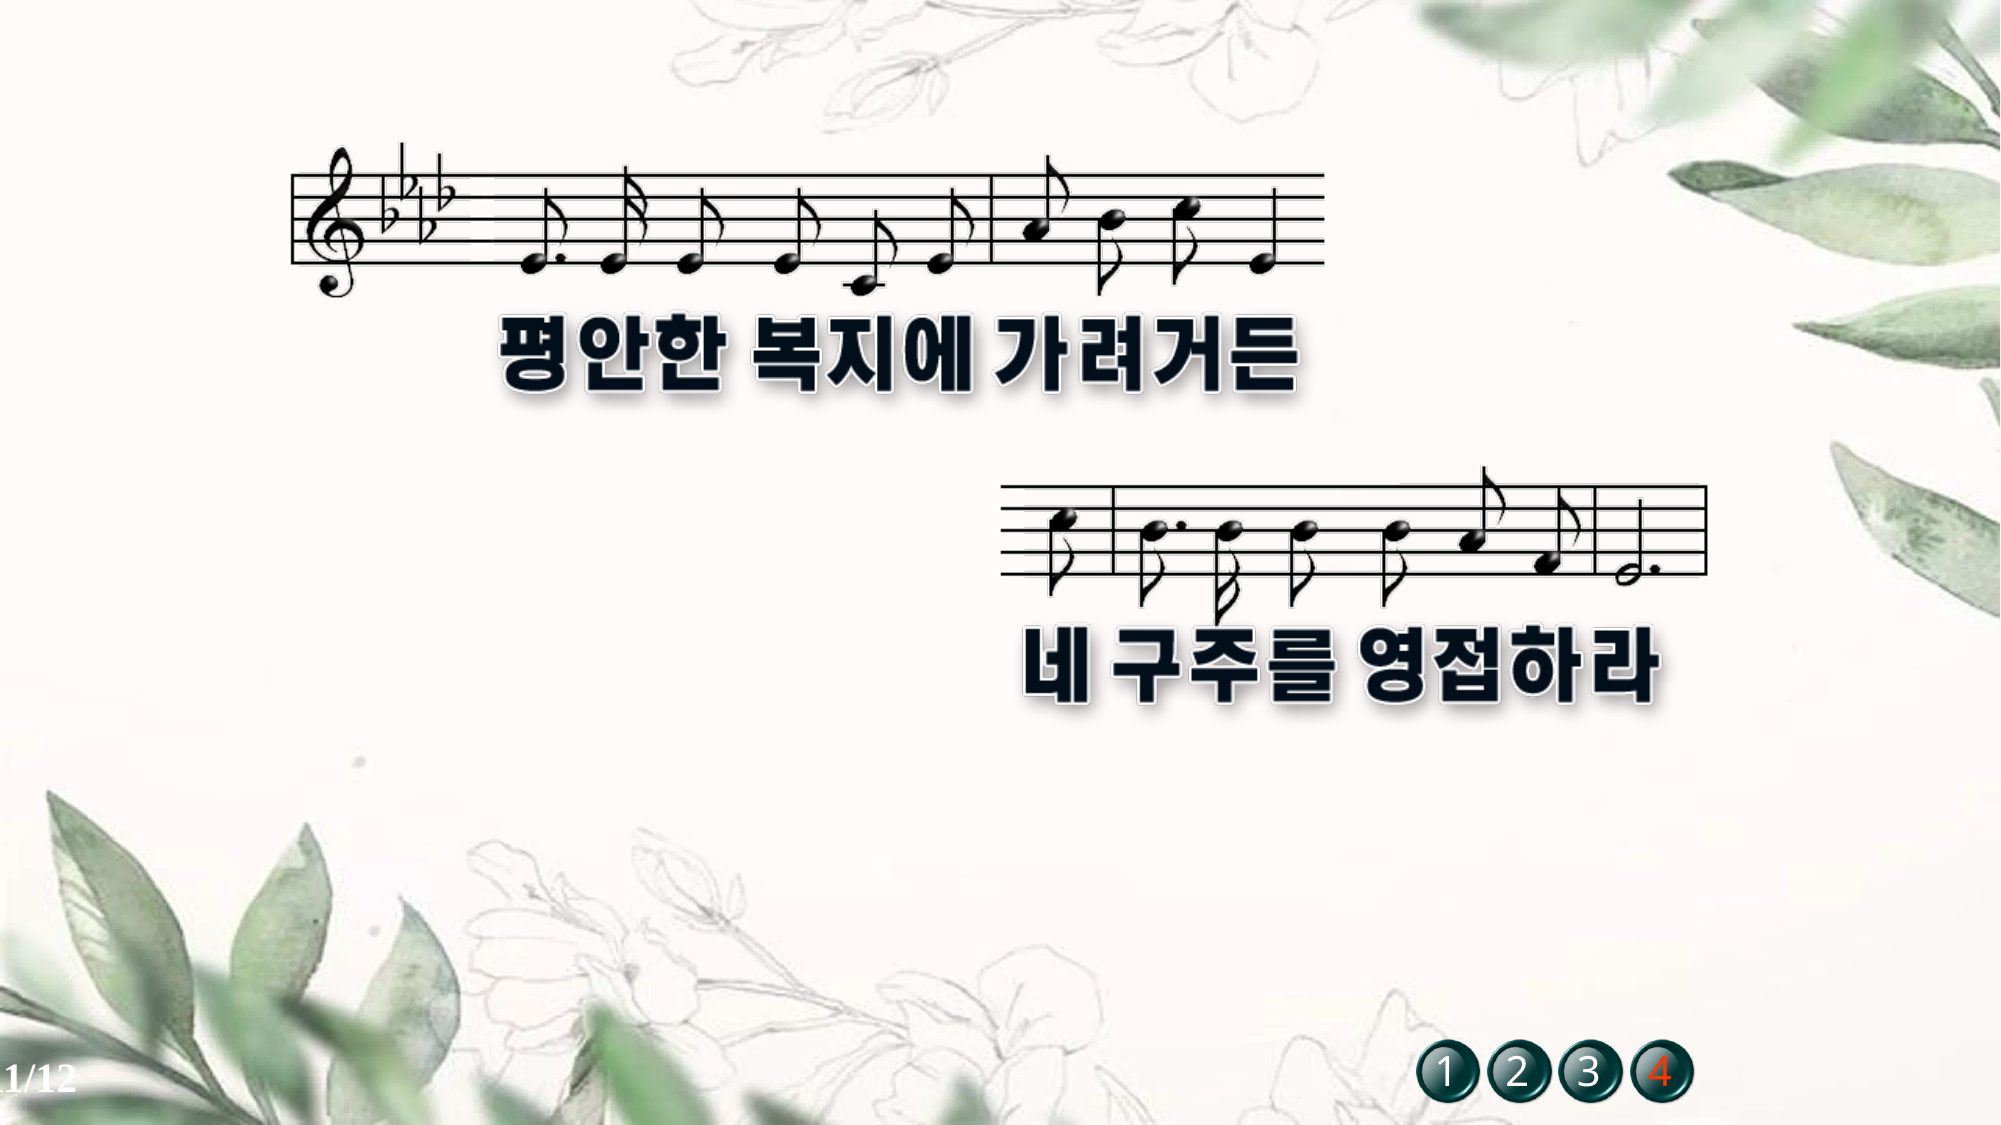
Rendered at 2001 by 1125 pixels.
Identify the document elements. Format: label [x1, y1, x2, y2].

text_box [1484, 1035, 1555, 1106]
text_box [1555, 1035, 1626, 1106]
picture [0, 0, 2001, 1125]
text_box [1413, 1035, 1484, 1106]
text_box [1627, 1035, 1697, 1106]
